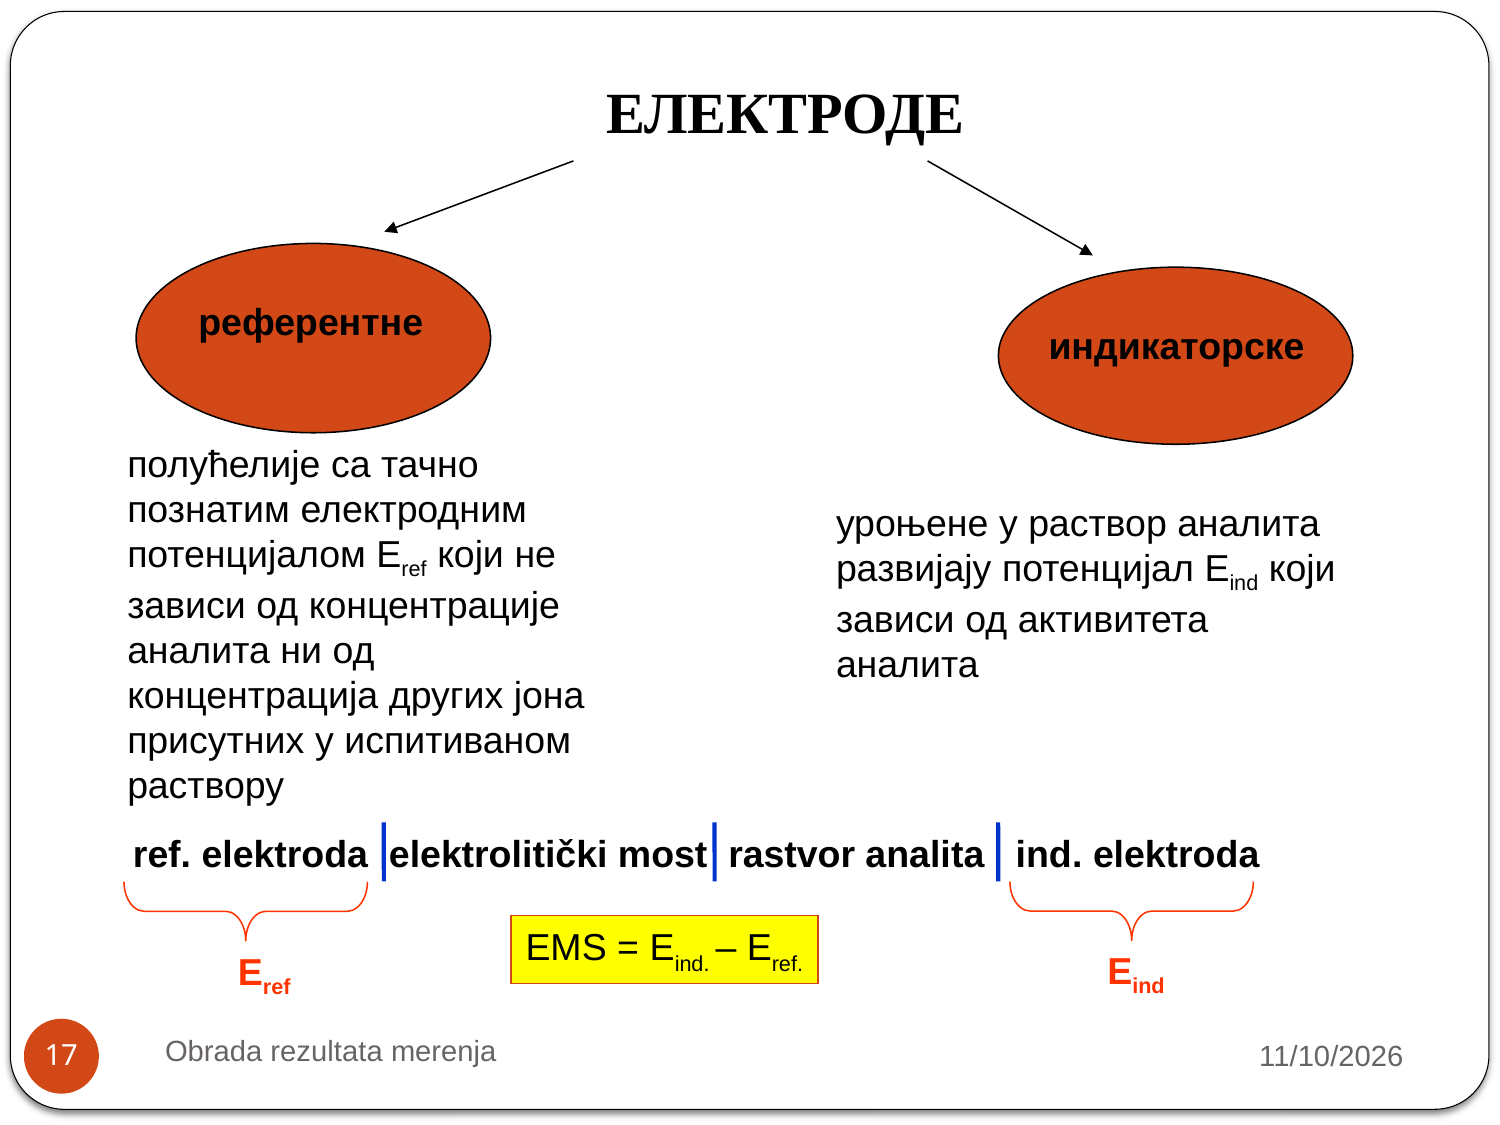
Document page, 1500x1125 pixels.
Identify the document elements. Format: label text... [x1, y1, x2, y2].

text_box полућелије са тачно познатим електродним потенцијалом Eref који не зависи од концентрације аналита ни од концентрација других јона присутних у испитиваном раствору [112, 432, 645, 814]
footer Obrada rezultata merenja [150, 1012, 800, 1088]
slide_number 17 [23, 1018, 99, 1094]
text_box уроњене у раствор аналита развијају потенцијал Eind који зависи од активитета аналита [821, 491, 1354, 693]
text_box референтне [183, 290, 479, 351]
text_box [927, 160, 1093, 256]
text_box EMS = Eind. – Eref. [510, 915, 819, 984]
text_box [1009, 881, 1254, 939]
text_box ref. elektroda elektrolitički most rastvor analita ind. elektroda [118, 822, 1282, 883]
text_box Eref [223, 940, 401, 1007]
text_box [136, 243, 491, 432]
title ЕЛЕКТРОДЕ [147, 77, 1423, 161]
text_box индикаторске [1033, 314, 1330, 374]
text_box Eind [1092, 939, 1270, 1006]
text_box [123, 881, 368, 940]
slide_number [1012, 1015, 1419, 1094]
text_box [384, 160, 574, 234]
text_box [998, 267, 1353, 445]
